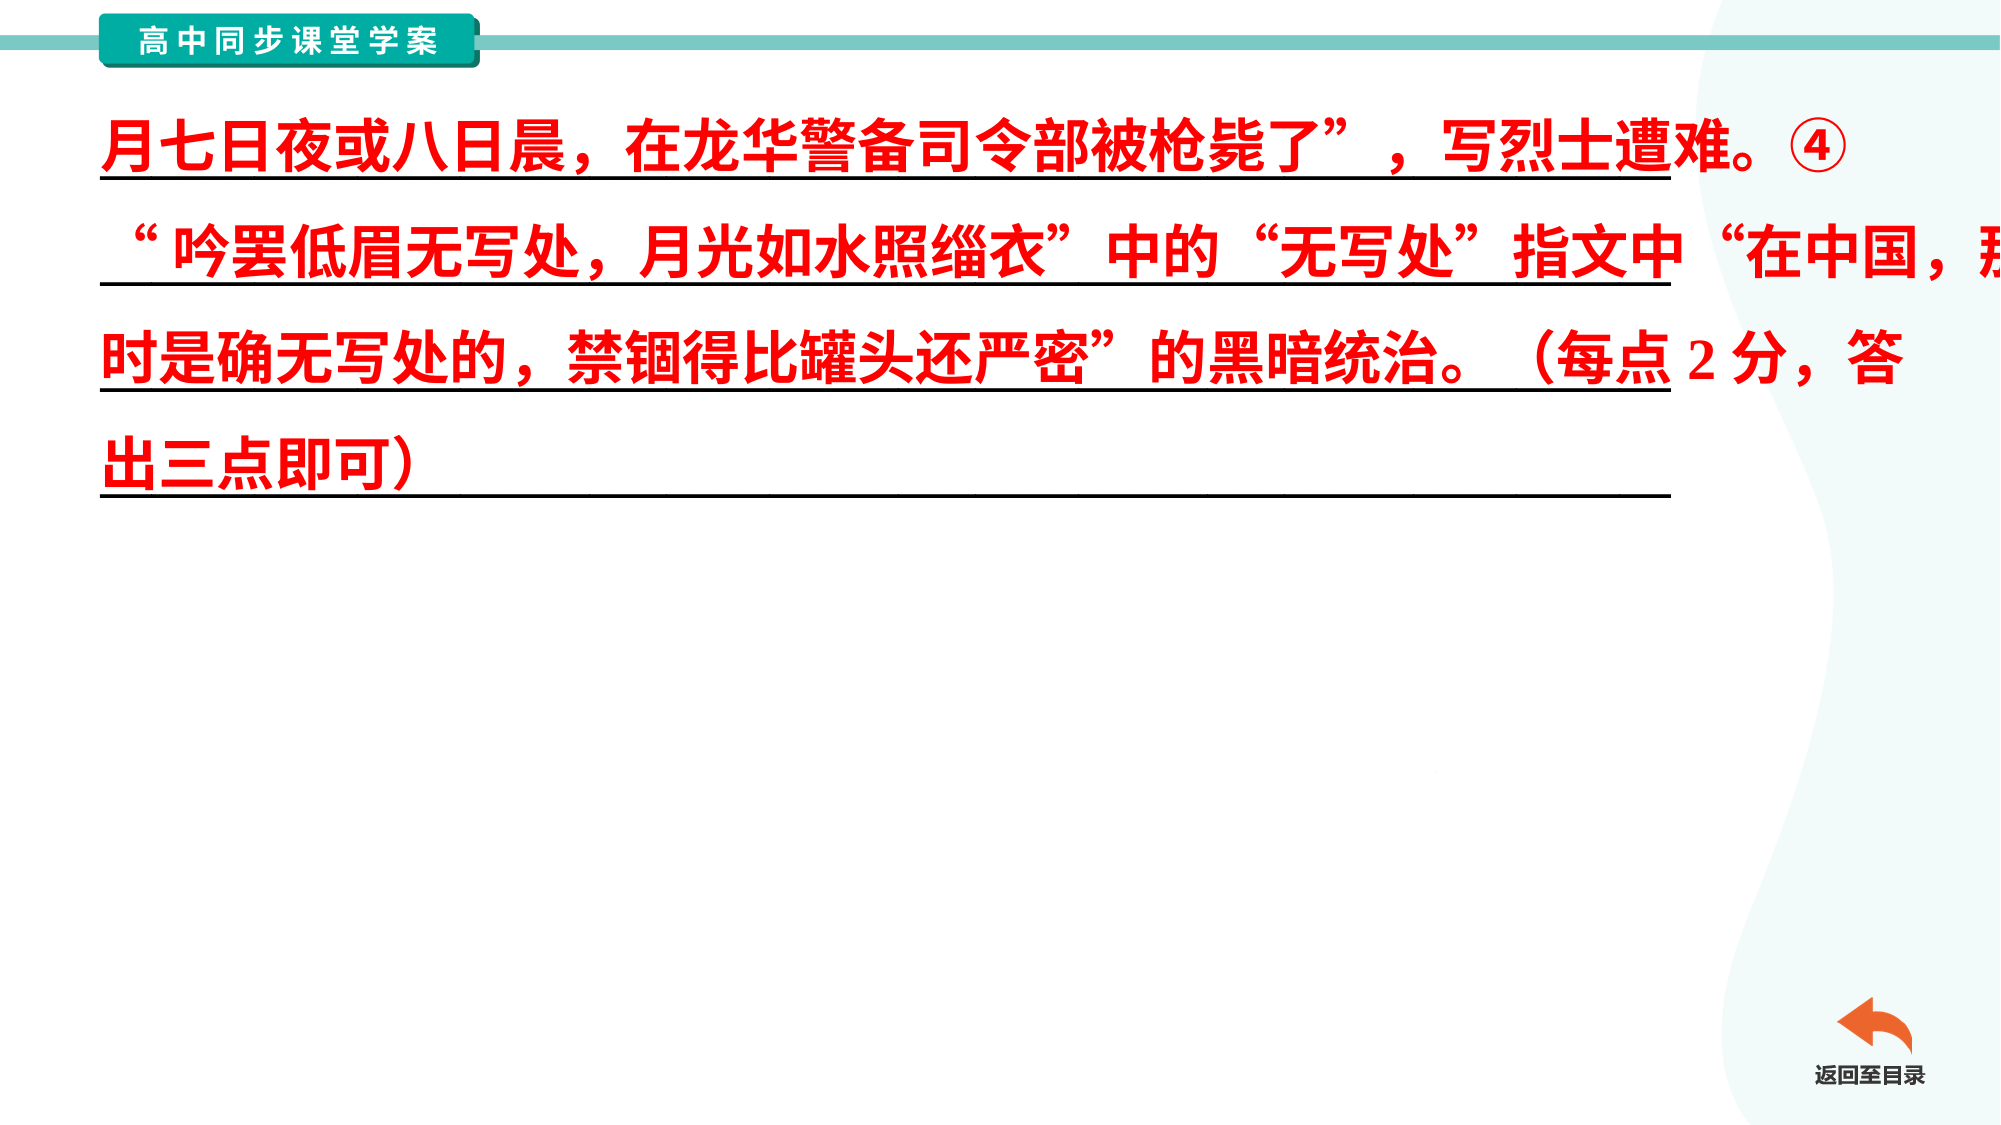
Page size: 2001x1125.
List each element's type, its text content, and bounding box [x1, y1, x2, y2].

text_box _____________________________________________________________ _____________________________________________________________ _____________________________________________________________ _____________________________________________________________ [100, 498, 1899, 502]
picture [0, 0, 2000, 1125]
text_box 月七日夜或八日晨，在龙华警备司令部被枪毙了”，写烈士遭难。④ “吟罢低眉无写处，月光如水照缁衣”中的“无写处”指文中“在中国，那 时是确无写处的，禁锢得比罐头还严密”的黑暗统治。（每点2分，答 出三点即可） [100, 72, 1899, 498]
